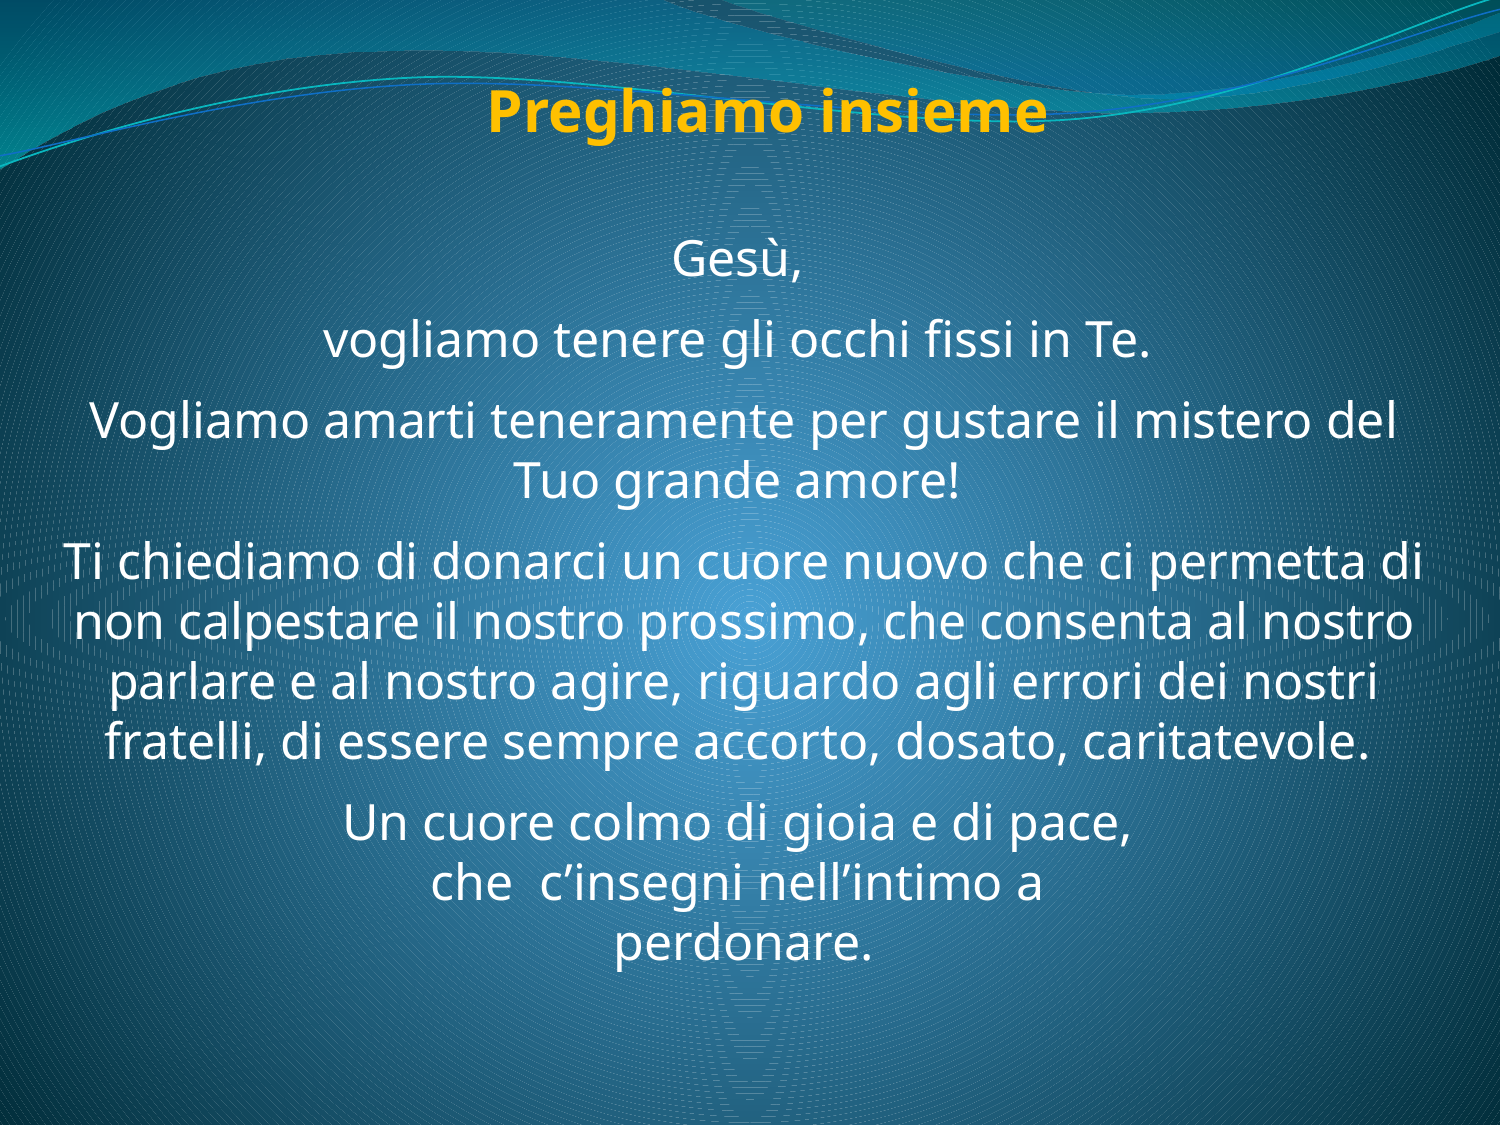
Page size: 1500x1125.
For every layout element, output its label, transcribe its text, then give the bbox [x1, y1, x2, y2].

text_box Gesù, vogliamo tenere gli occhi fissi in Te. Vogliamo amarti teneramente per gustare il mistero del Tuo grande amore! Ti chiediamo di donarci un cuore nuovo che ci permetta di non calpestare il nostro prossimo, che consenta al nostro parlare e al nostro agire, riguardo agli errori dei nostri fratelli, di essere sempre accorto, dosato, caritatevole. Un cuore colmo di gioia e di pace, che c’insegni nell’intimo a perdonare. [53, 160, 1436, 1094]
text_box Preghiamo insieme [454, 66, 1081, 152]
